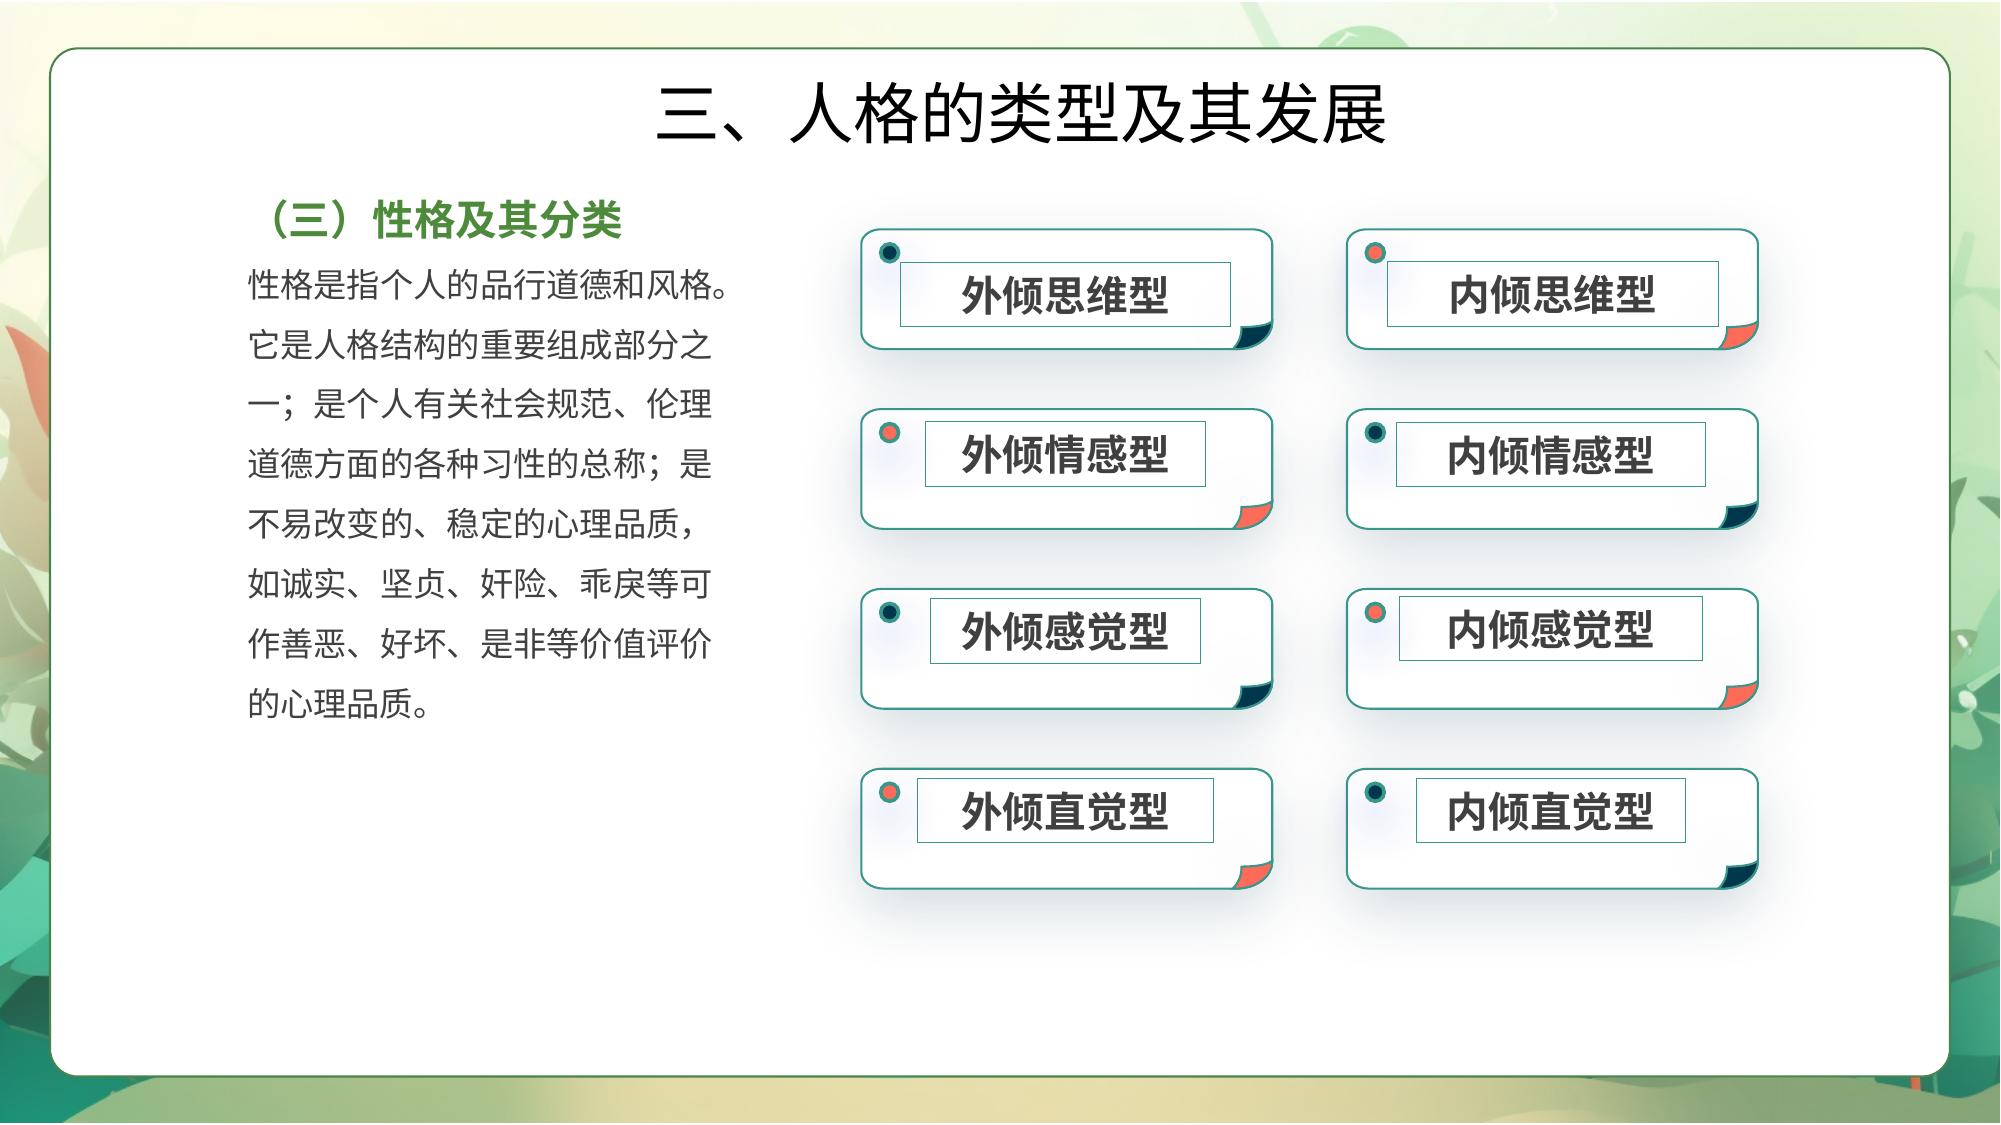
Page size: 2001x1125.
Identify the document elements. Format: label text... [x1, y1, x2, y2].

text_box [861, 409, 1273, 529]
text_box 三、人格的类型及其发展 [459, 64, 1583, 160]
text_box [1346, 768, 1758, 889]
picture [0, 2, 2000, 1123]
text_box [861, 229, 1273, 350]
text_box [861, 588, 1273, 709]
text_box （三）性格及其分类 性格是指个人的品行道德和风格。它是人格结构的重要组成部分之一；是个人有关社会规范、伦理道德方面的各种习性的总称；是不易改变的、稳定的心理品质，如诚实、坚贞、奸险、乖戾等可作善恶、好坏、是非等价值评价的心理品质。 [232, 161, 728, 897]
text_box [1346, 588, 1758, 709]
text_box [1346, 409, 1758, 529]
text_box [1346, 229, 1758, 350]
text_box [861, 768, 1273, 889]
